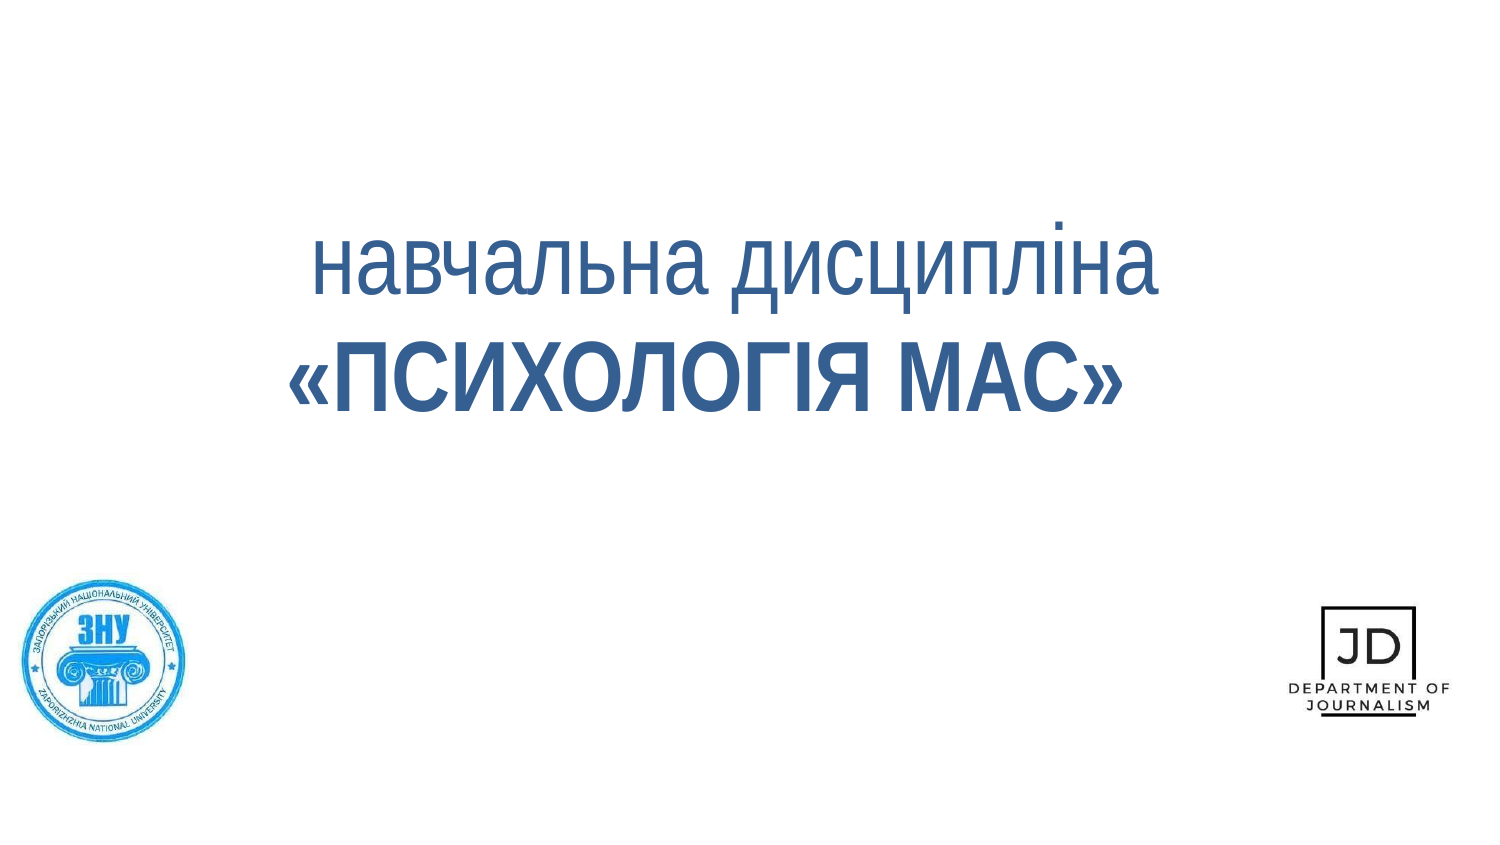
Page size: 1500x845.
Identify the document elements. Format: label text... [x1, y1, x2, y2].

title навчальна дисципліна «ПСИХОЛОГІЯ МАС» [284, 194, 1193, 432]
text_box [1286, 601, 1452, 717]
text_box [17, 573, 189, 746]
